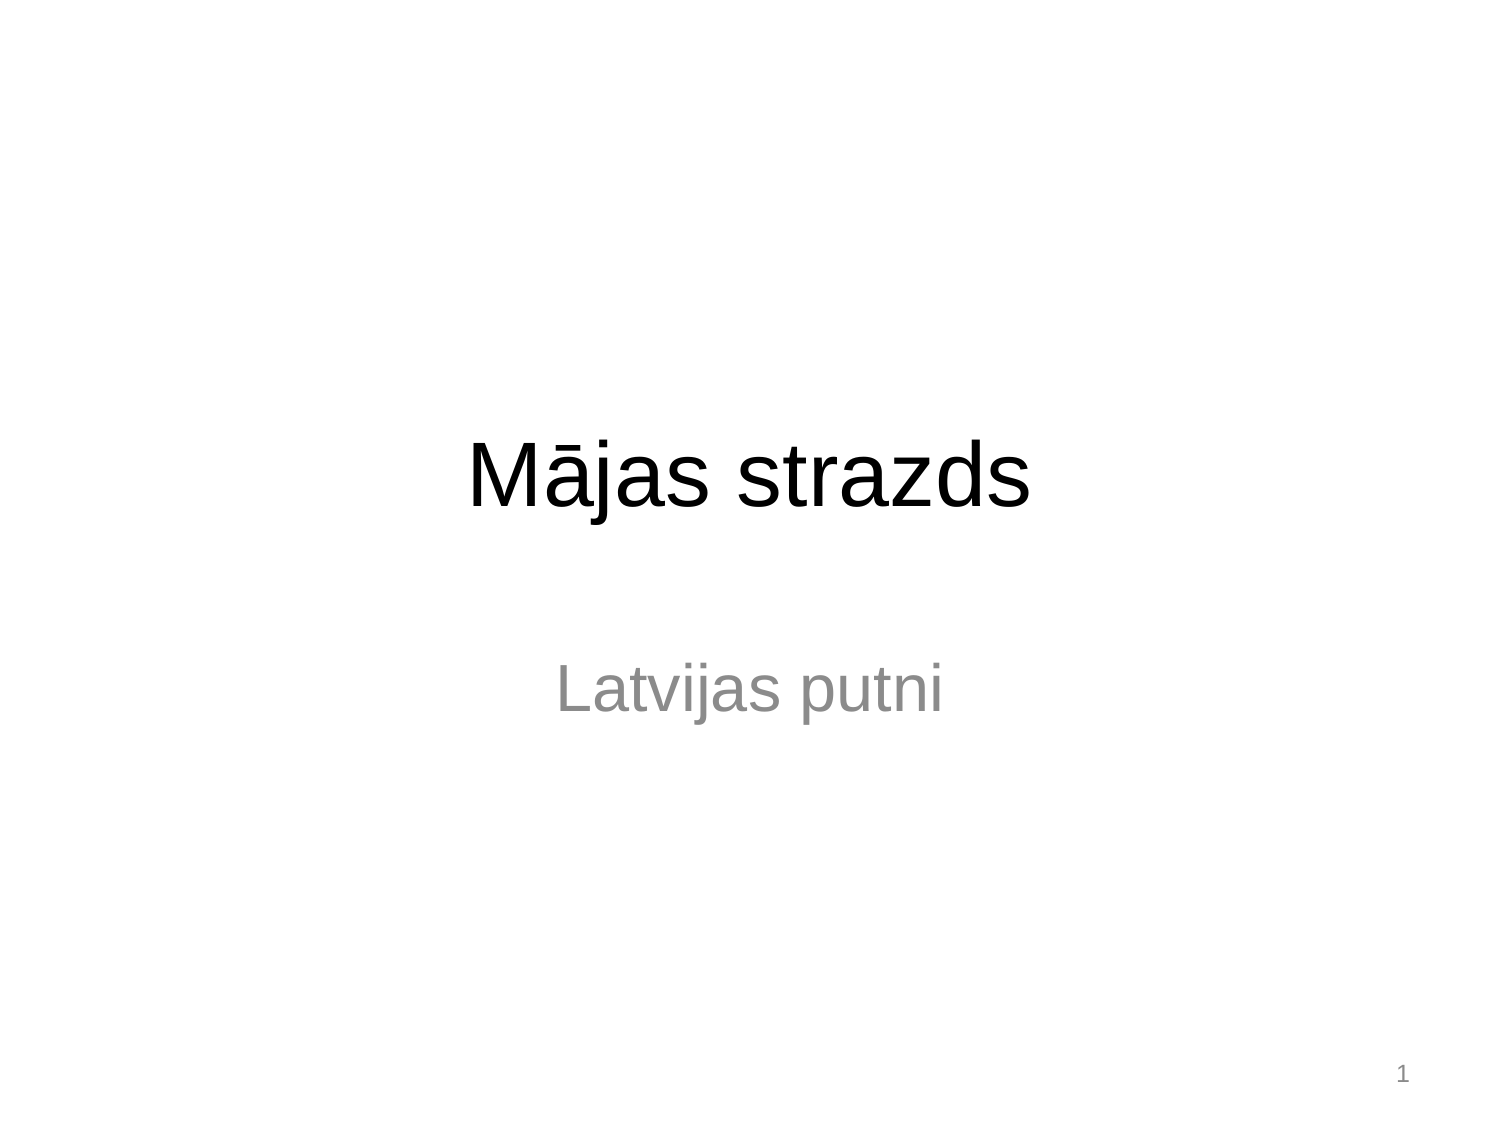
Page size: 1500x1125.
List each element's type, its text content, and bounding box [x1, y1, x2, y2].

subtitle Latvijas putni [224, 637, 1276, 926]
title Mājas strazds [112, 349, 1388, 591]
slide_number 1 [1074, 1042, 1425, 1103]
